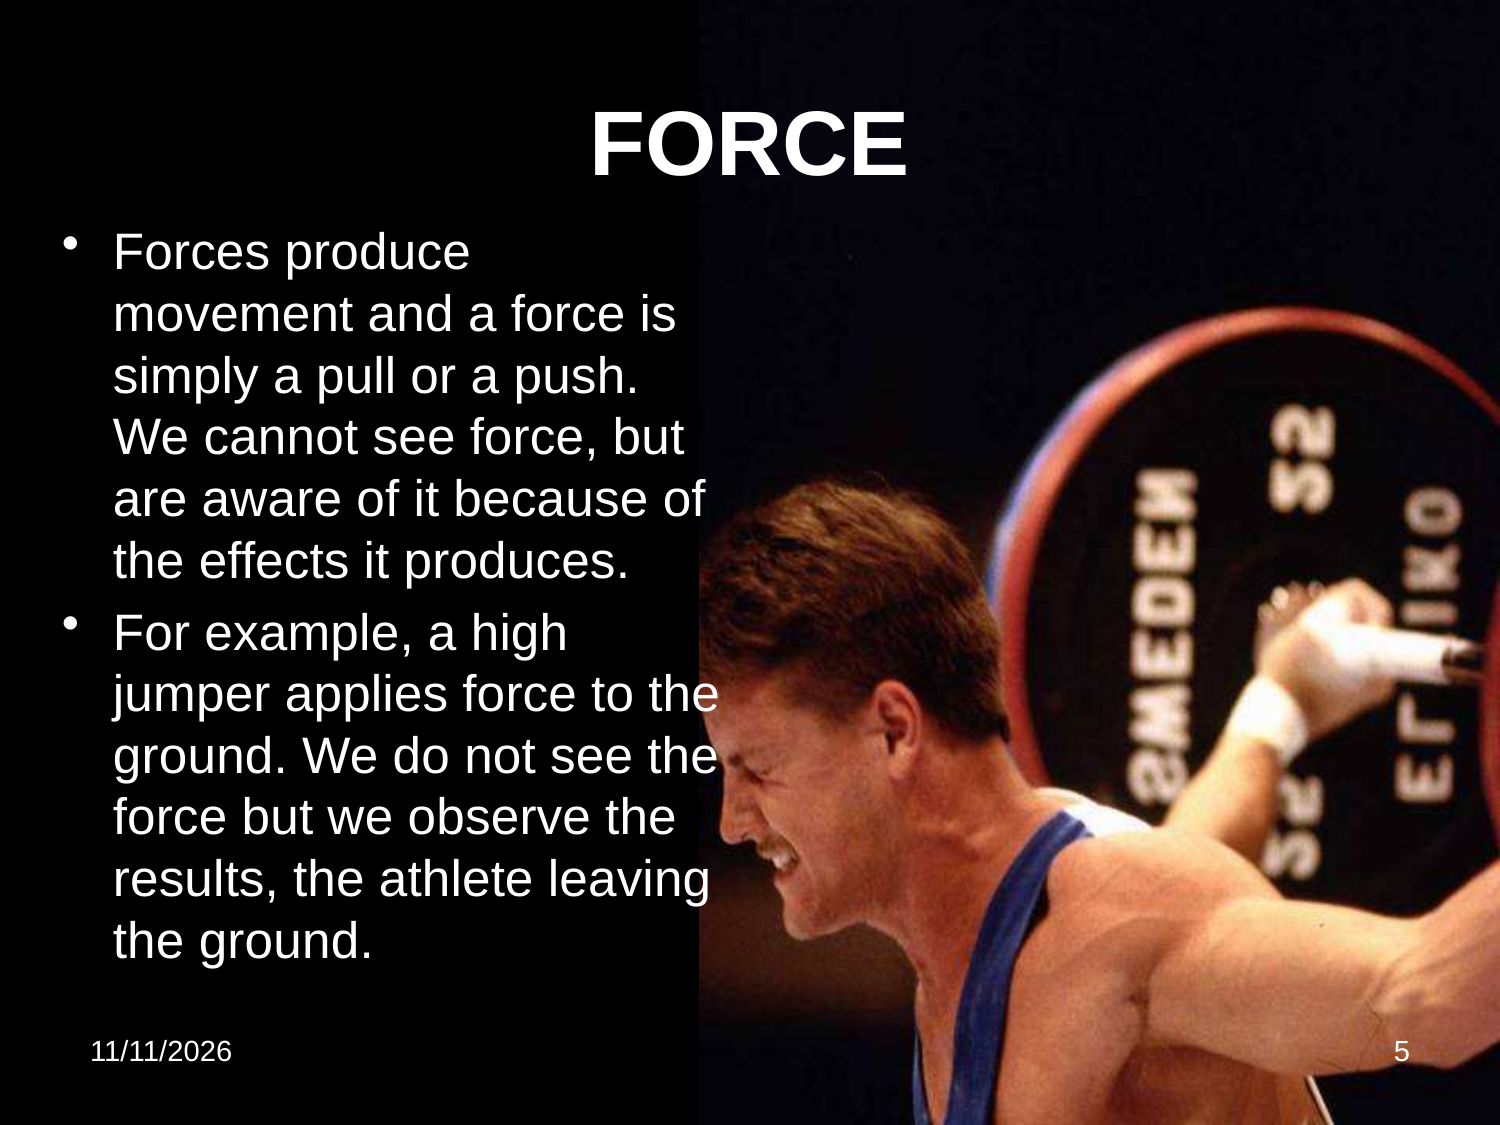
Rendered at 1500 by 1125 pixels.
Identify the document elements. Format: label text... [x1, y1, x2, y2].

title FORCE [74, 44, 1426, 233]
list Forces produce movement and a force is simply a pull or a push. We cannot see force, but are aware of it because of the effects it produces. For example, a high jumper applies force to the ground. We do not see the force but we observe the results, the athlete leaving the ground. [46, 210, 739, 1044]
picture [699, 0, 1500, 1125]
slide_number 5 [1074, 1024, 1426, 1103]
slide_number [74, 1024, 426, 1103]
